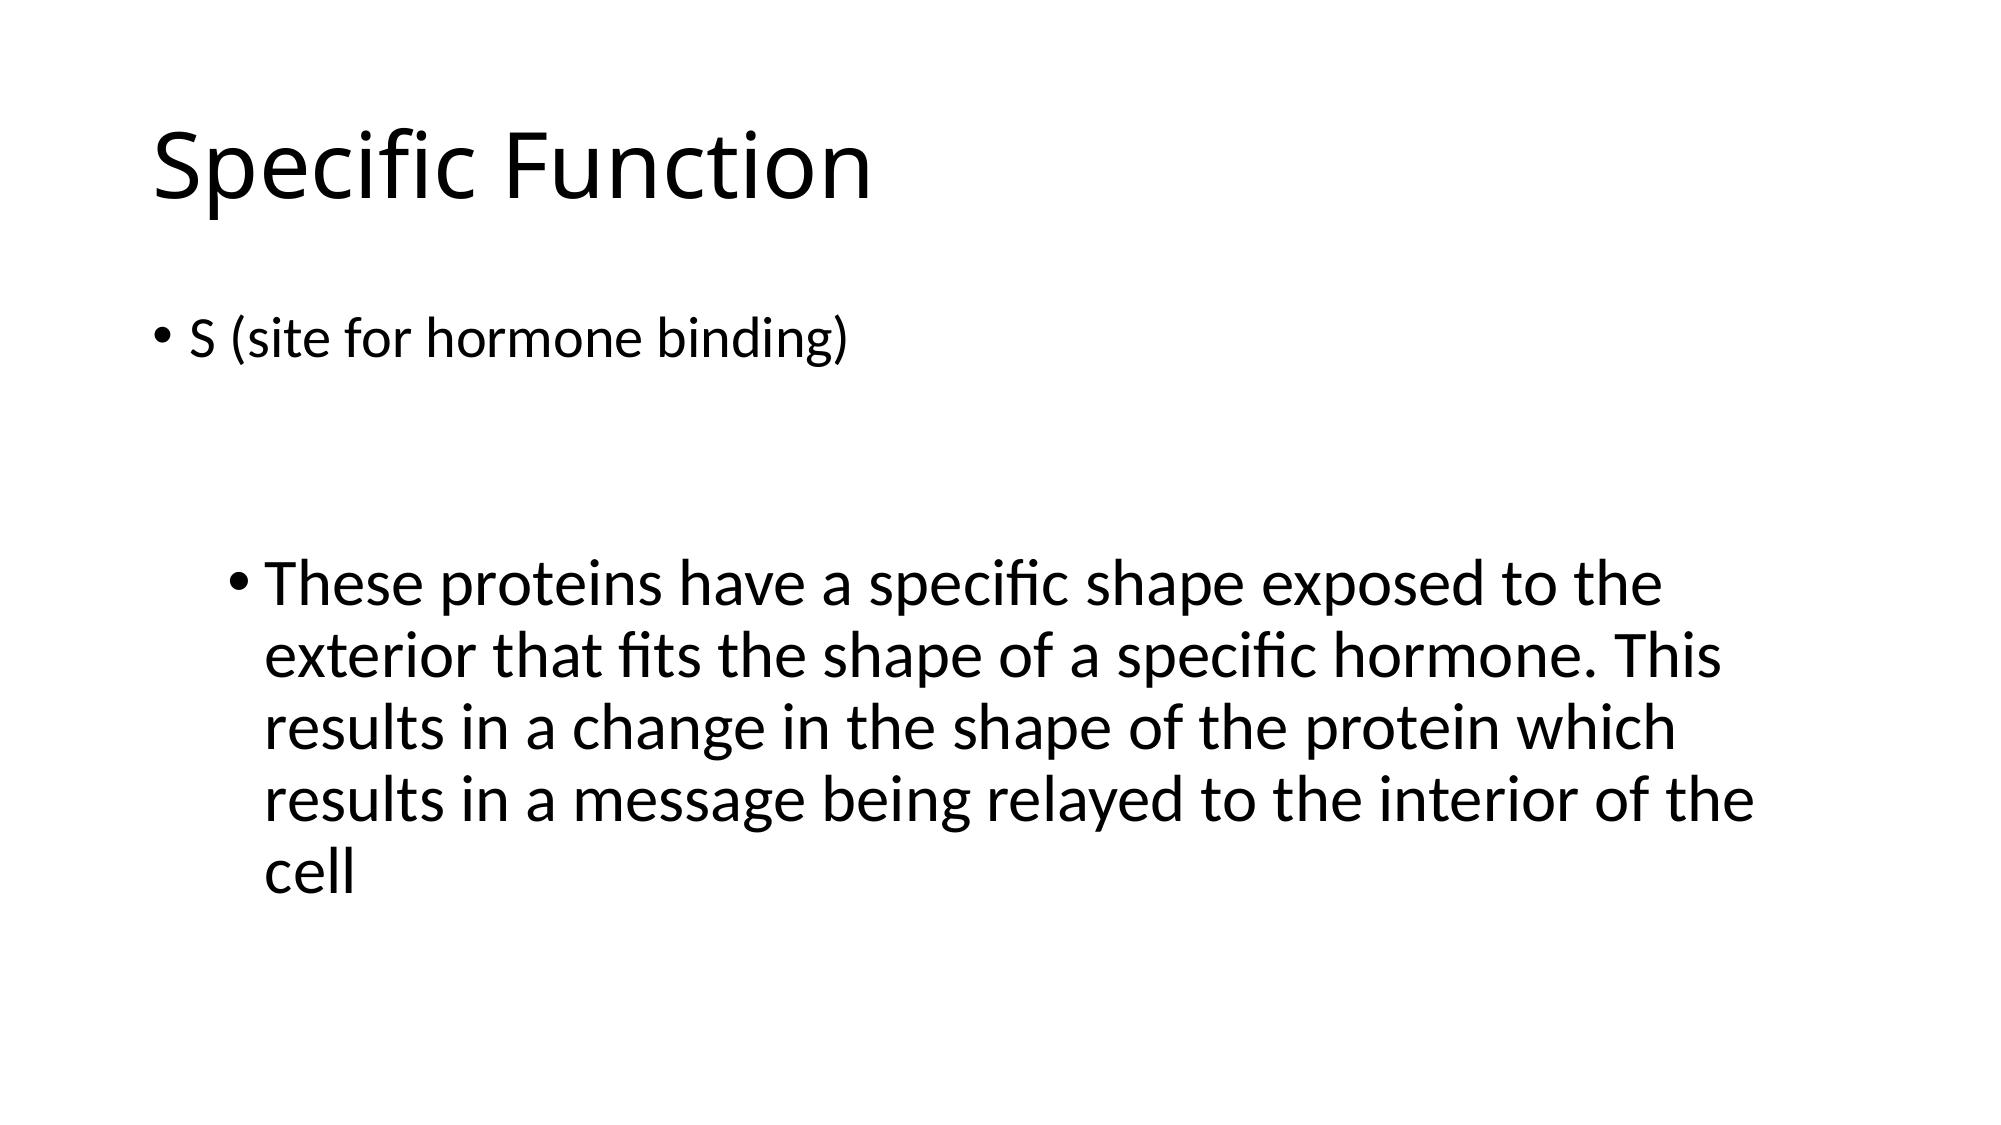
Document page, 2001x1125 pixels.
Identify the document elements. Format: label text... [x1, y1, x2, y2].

list S (site for hormone binding) These proteins have a specific shape exposed to the exterior that fits the shape of a specific hormone. This results in a change in the shape of the protein which results in a message being relayed to the interior of the cell [137, 299, 1863, 1014]
title Specific Function [137, 59, 1863, 278]
